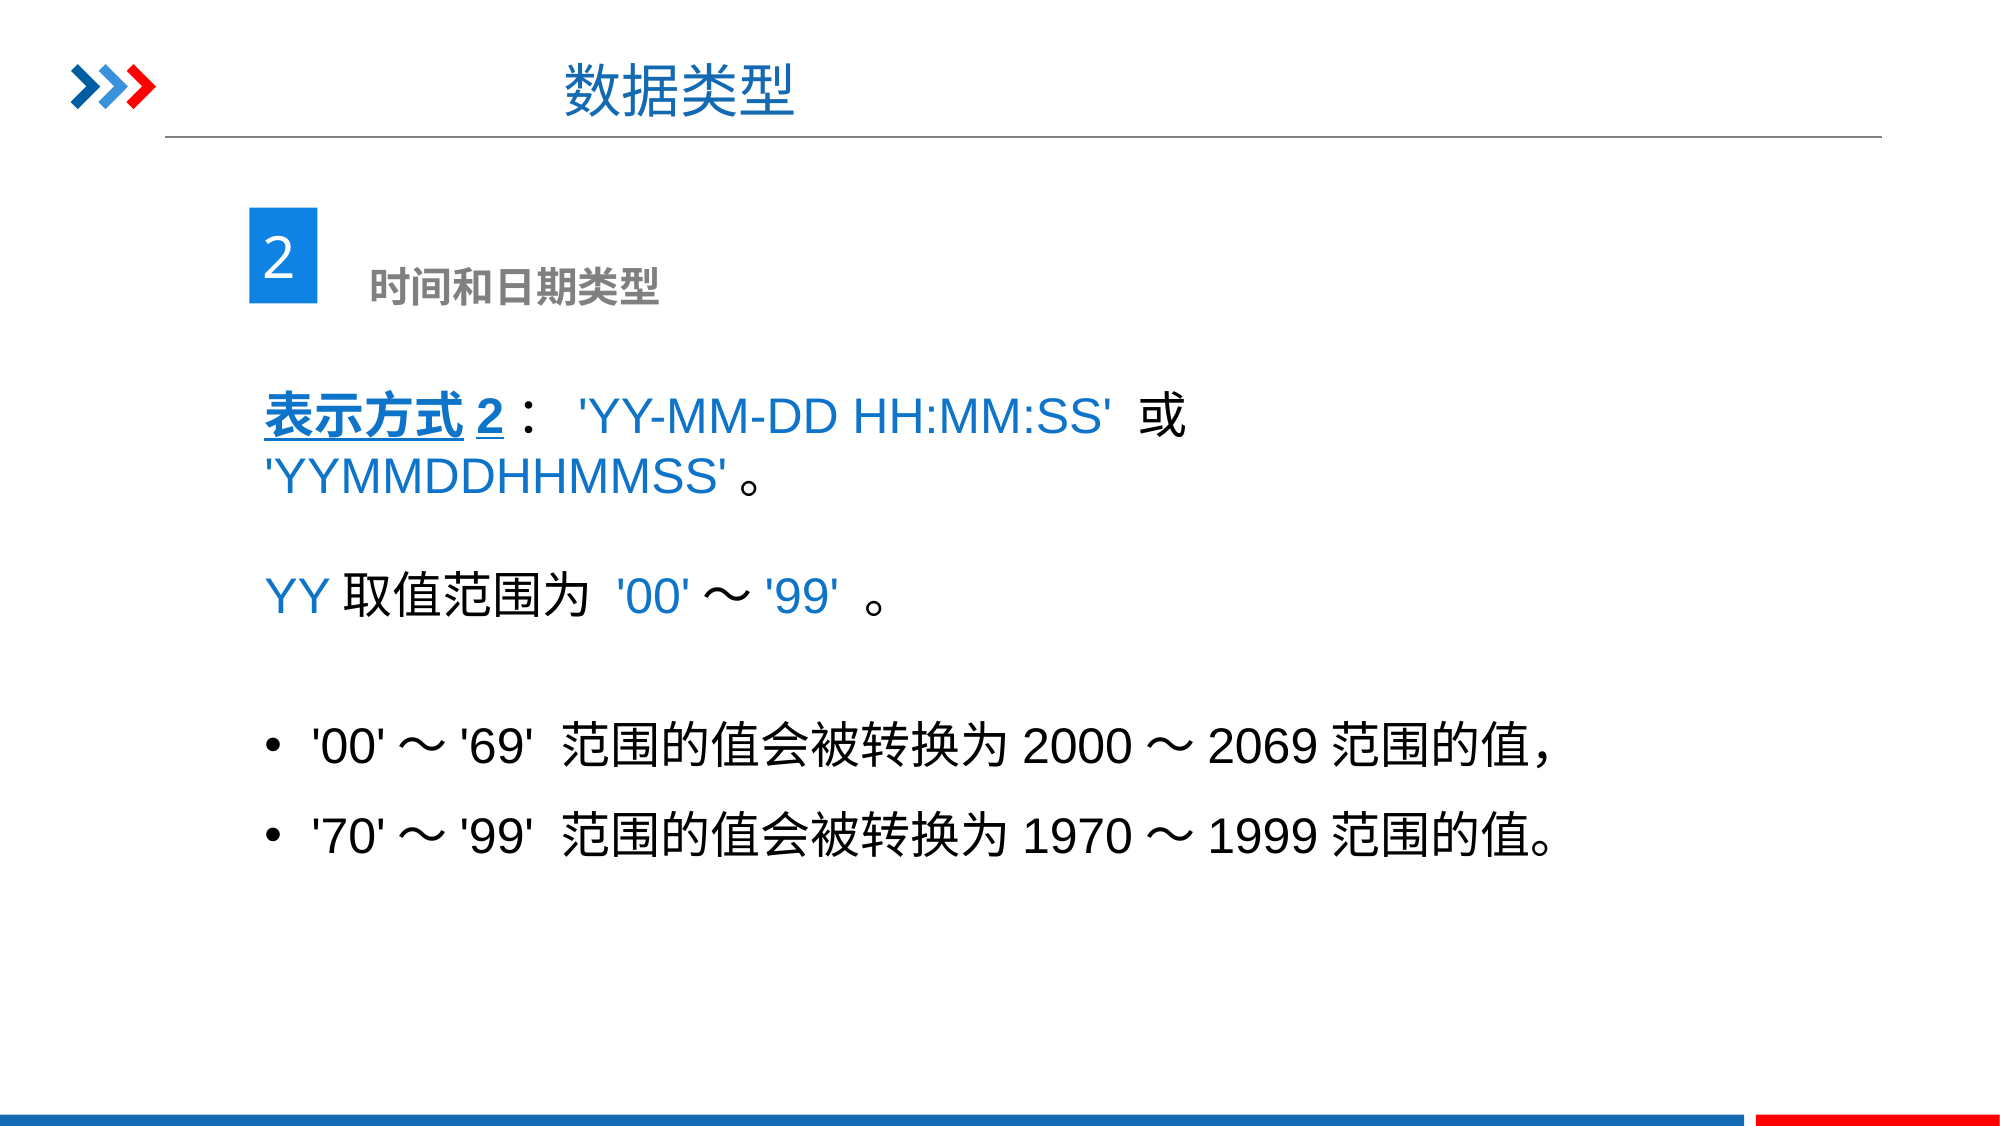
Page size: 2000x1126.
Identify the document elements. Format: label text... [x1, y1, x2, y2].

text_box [249, 207, 318, 304]
title 数据类型 [521, 25, 1296, 153]
text_box 时间和日期类型 [319, 245, 1092, 376]
text_box 表示方式2：'YY-MM-DD HH:MM:SS' 或 'YYMMDDHHMMSS'。 YY取值范围为 '00'～'99' 。 '00'～'69' 范围的值会被转换为2000～2069范围的值， '70'～'99' 范围的值会被转换为1970～1999范围的值。 [249, 376, 1713, 872]
